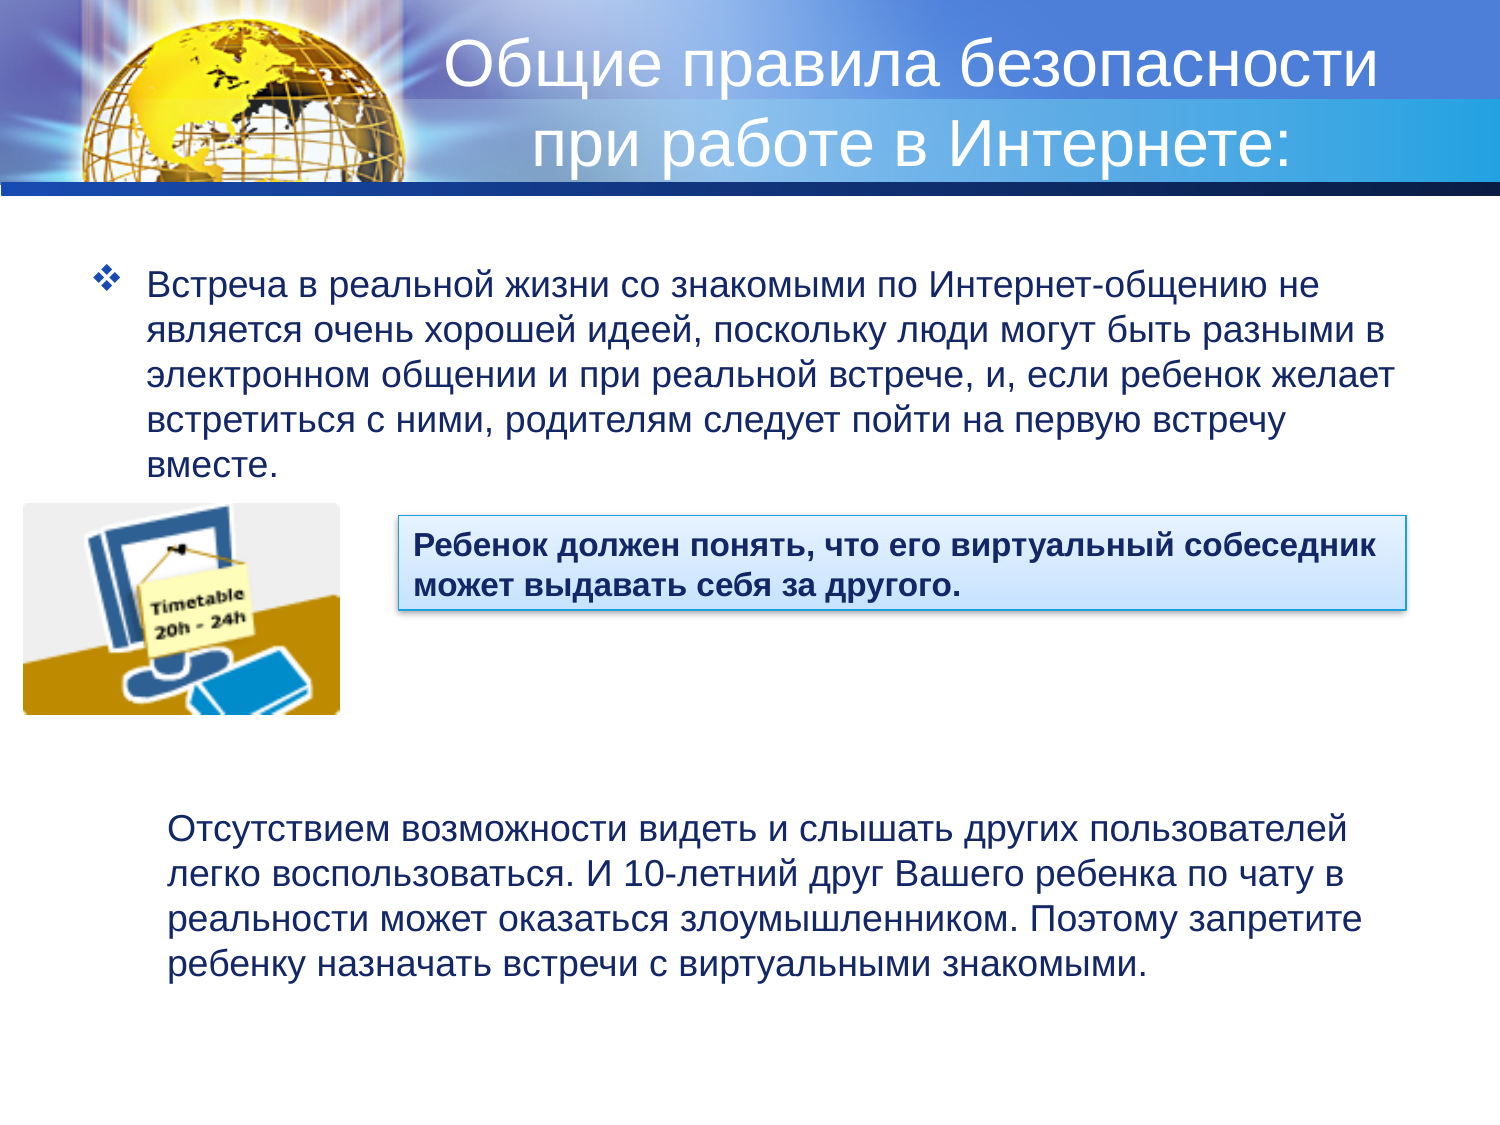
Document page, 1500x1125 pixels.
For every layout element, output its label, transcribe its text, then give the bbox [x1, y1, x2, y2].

text_box Отсутствием возможности видеть и слышать других пользователей легко воспользоваться. И 10-летний друг Вашего ребенка по чату в реальности может оказаться злоумышленником. Поэтому запретите ребенку назначать встречи с виртуальными знакомыми. [152, 796, 1418, 992]
picture [0, 0, 1500, 185]
title Общие правила безопасности при работе в Интернете: [399, 99, 1426, 181]
list Встреча в реальной жизни со знакомыми по Интернет-общению не является очень хорошей идеей, поскольку люди могут быть разными в электронном общении и при реальной встрече, и, если ребенок желает встретиться с ними, родителям следует пойти на первую встречу вместе. [74, 199, 1426, 1038]
picture [23, 503, 341, 716]
text_box Ребенок должен понять, что его виртуальный собеседник может выдавать себя за другого. [398, 515, 1407, 611]
text_box 50% детей выходят в Интернет одни [298, 99, 412, 183]
